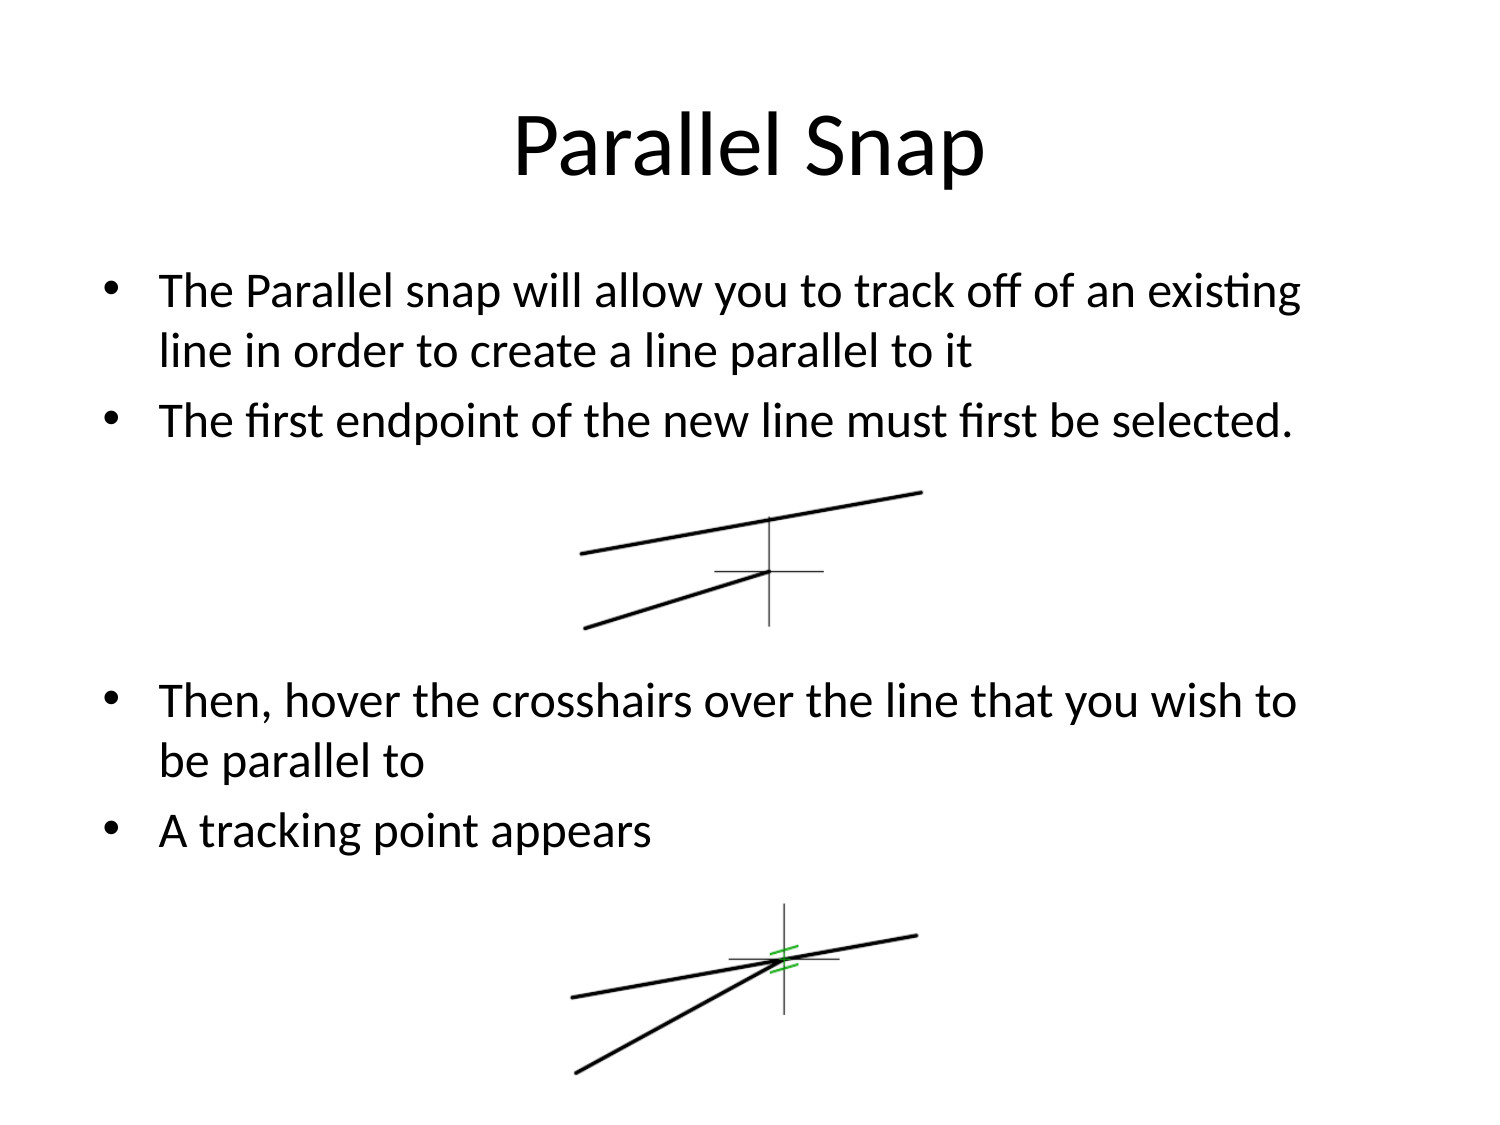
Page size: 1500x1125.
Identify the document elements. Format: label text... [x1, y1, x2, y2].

title Parallel Snap [75, 45, 1425, 233]
picture [562, 899, 931, 1085]
picture [569, 478, 931, 647]
list The Parallel snap will allow you to track off of an existing line in order to create a line parallel to it The first endpoint of the new line must first be selected. Then, hover the crosshairs over the line that you wish to be parallel to A tracking point appears [87, 249, 1338, 950]
